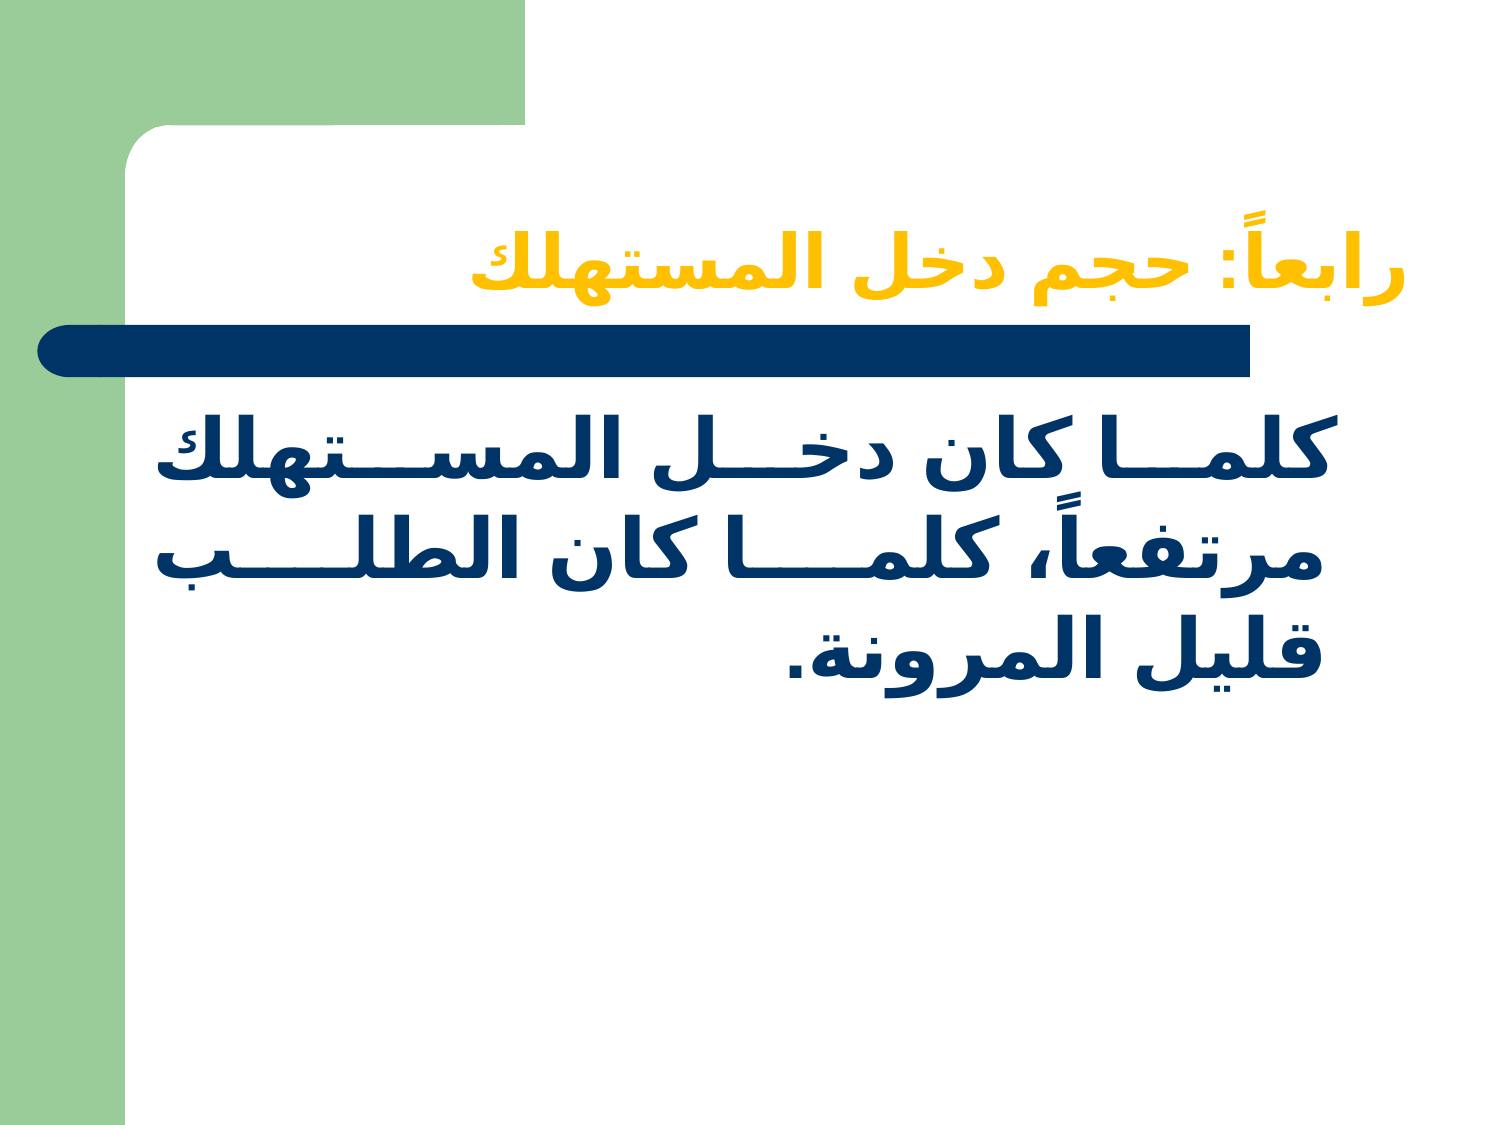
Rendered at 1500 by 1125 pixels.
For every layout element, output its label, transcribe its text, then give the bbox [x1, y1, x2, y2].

title رابعاً: حجم دخل المستهلك [125, 125, 1425, 313]
list كلما كان دخل المستهلك مرتفعاً، كلما كان الطلب قليل المرونة. [137, 387, 1400, 999]
